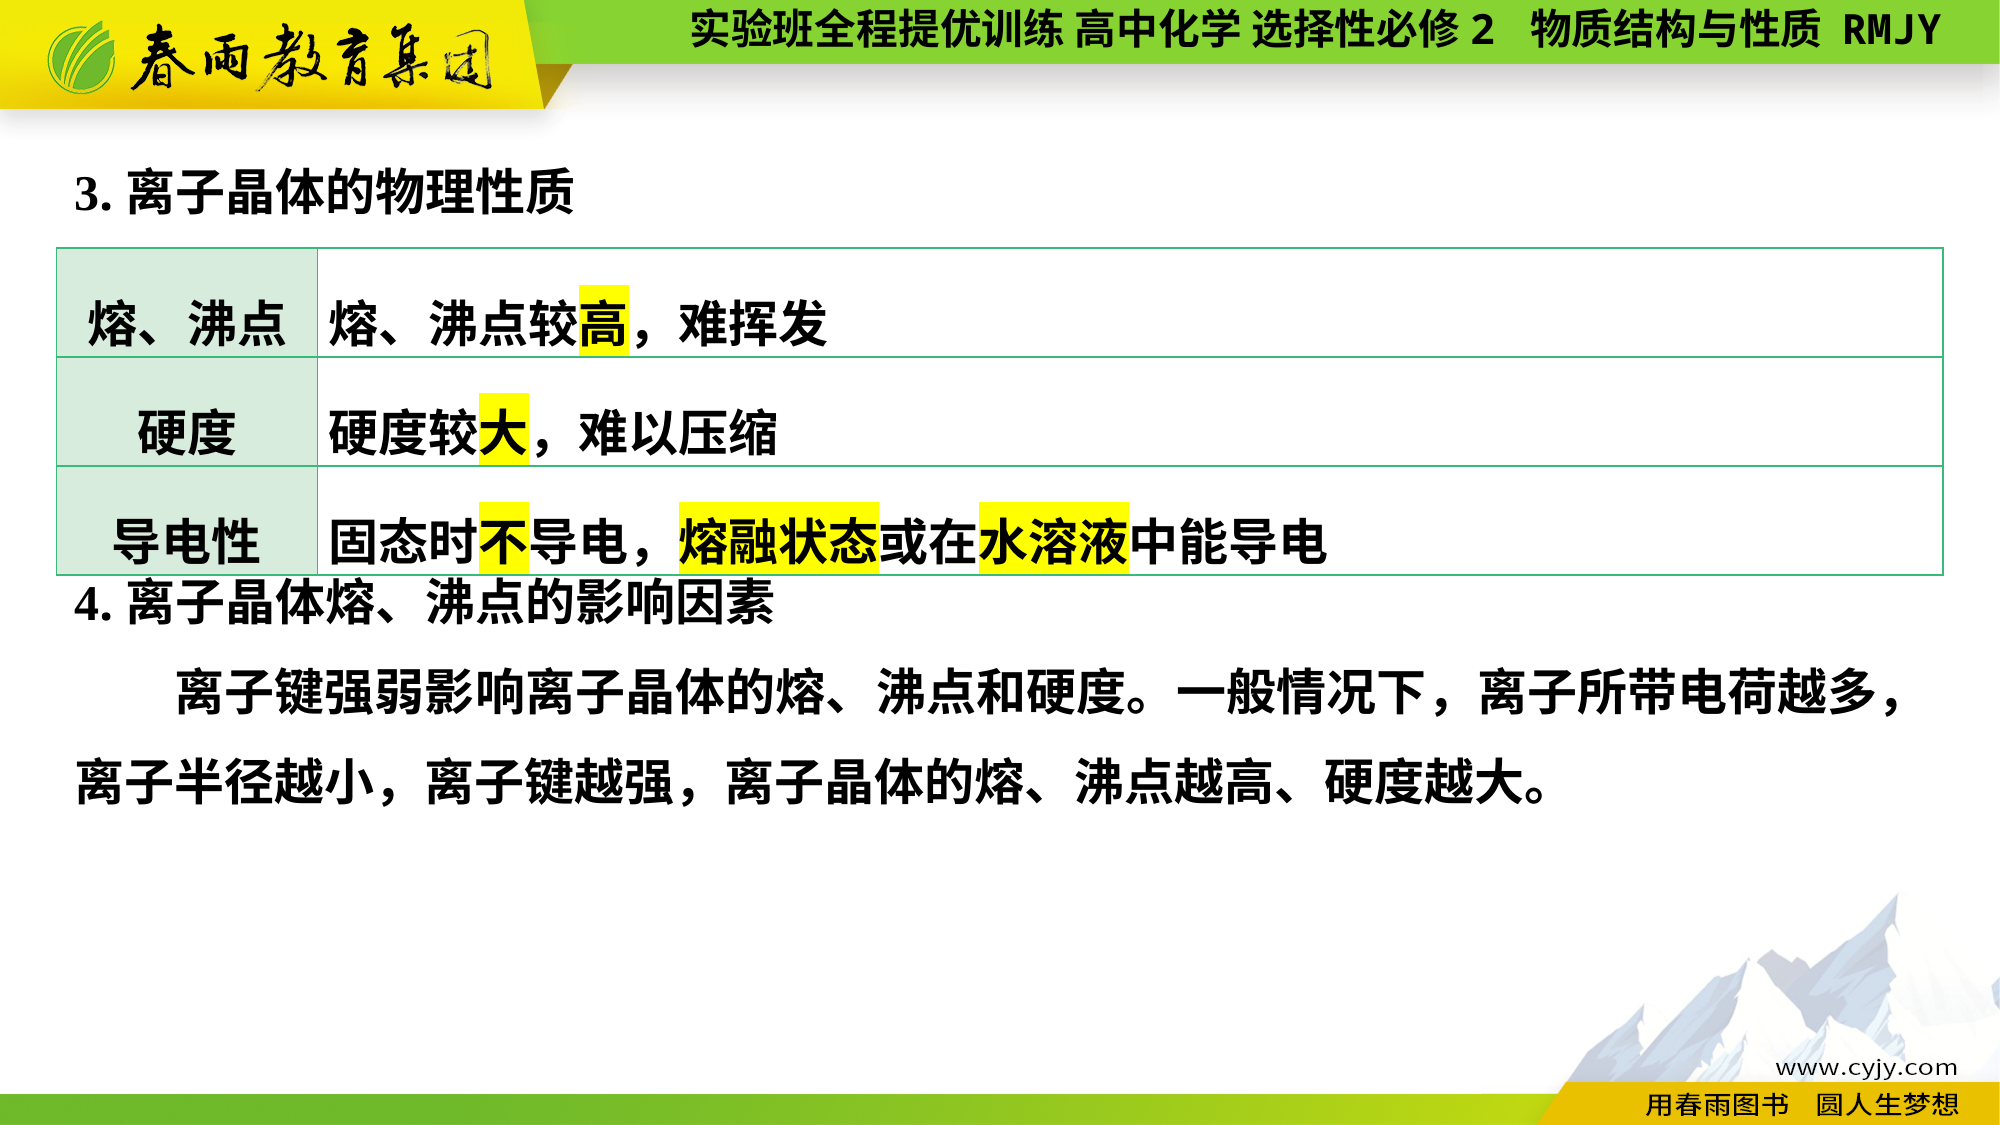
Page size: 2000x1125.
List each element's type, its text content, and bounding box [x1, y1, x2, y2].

table_cell 导电性 [57, 467, 317, 574]
table_cell 硬度 [57, 358, 317, 465]
list 3.离子晶体的物理性质 [59, 122, 1944, 217]
text_box 4.离子晶体熔、沸点的影响因素 离子键强弱影响离子晶体的熔、沸点和硬度。一般情况下，离子所带电荷越多，离子半径越小，离子键越强，离子晶体的熔、沸点越高、硬度越大。 [59, 532, 1944, 818]
table_cell 固态时不导电，熔融状态或在水溶液中能导电 [318, 467, 1942, 532]
table_header 熔、沸点较高，难挥发 [318, 249, 1942, 356]
table_header 熔、沸点 [57, 249, 317, 356]
picture [0, 0, 2000, 1125]
table_cell 硬度较大，难以压缩 [318, 358, 1942, 465]
